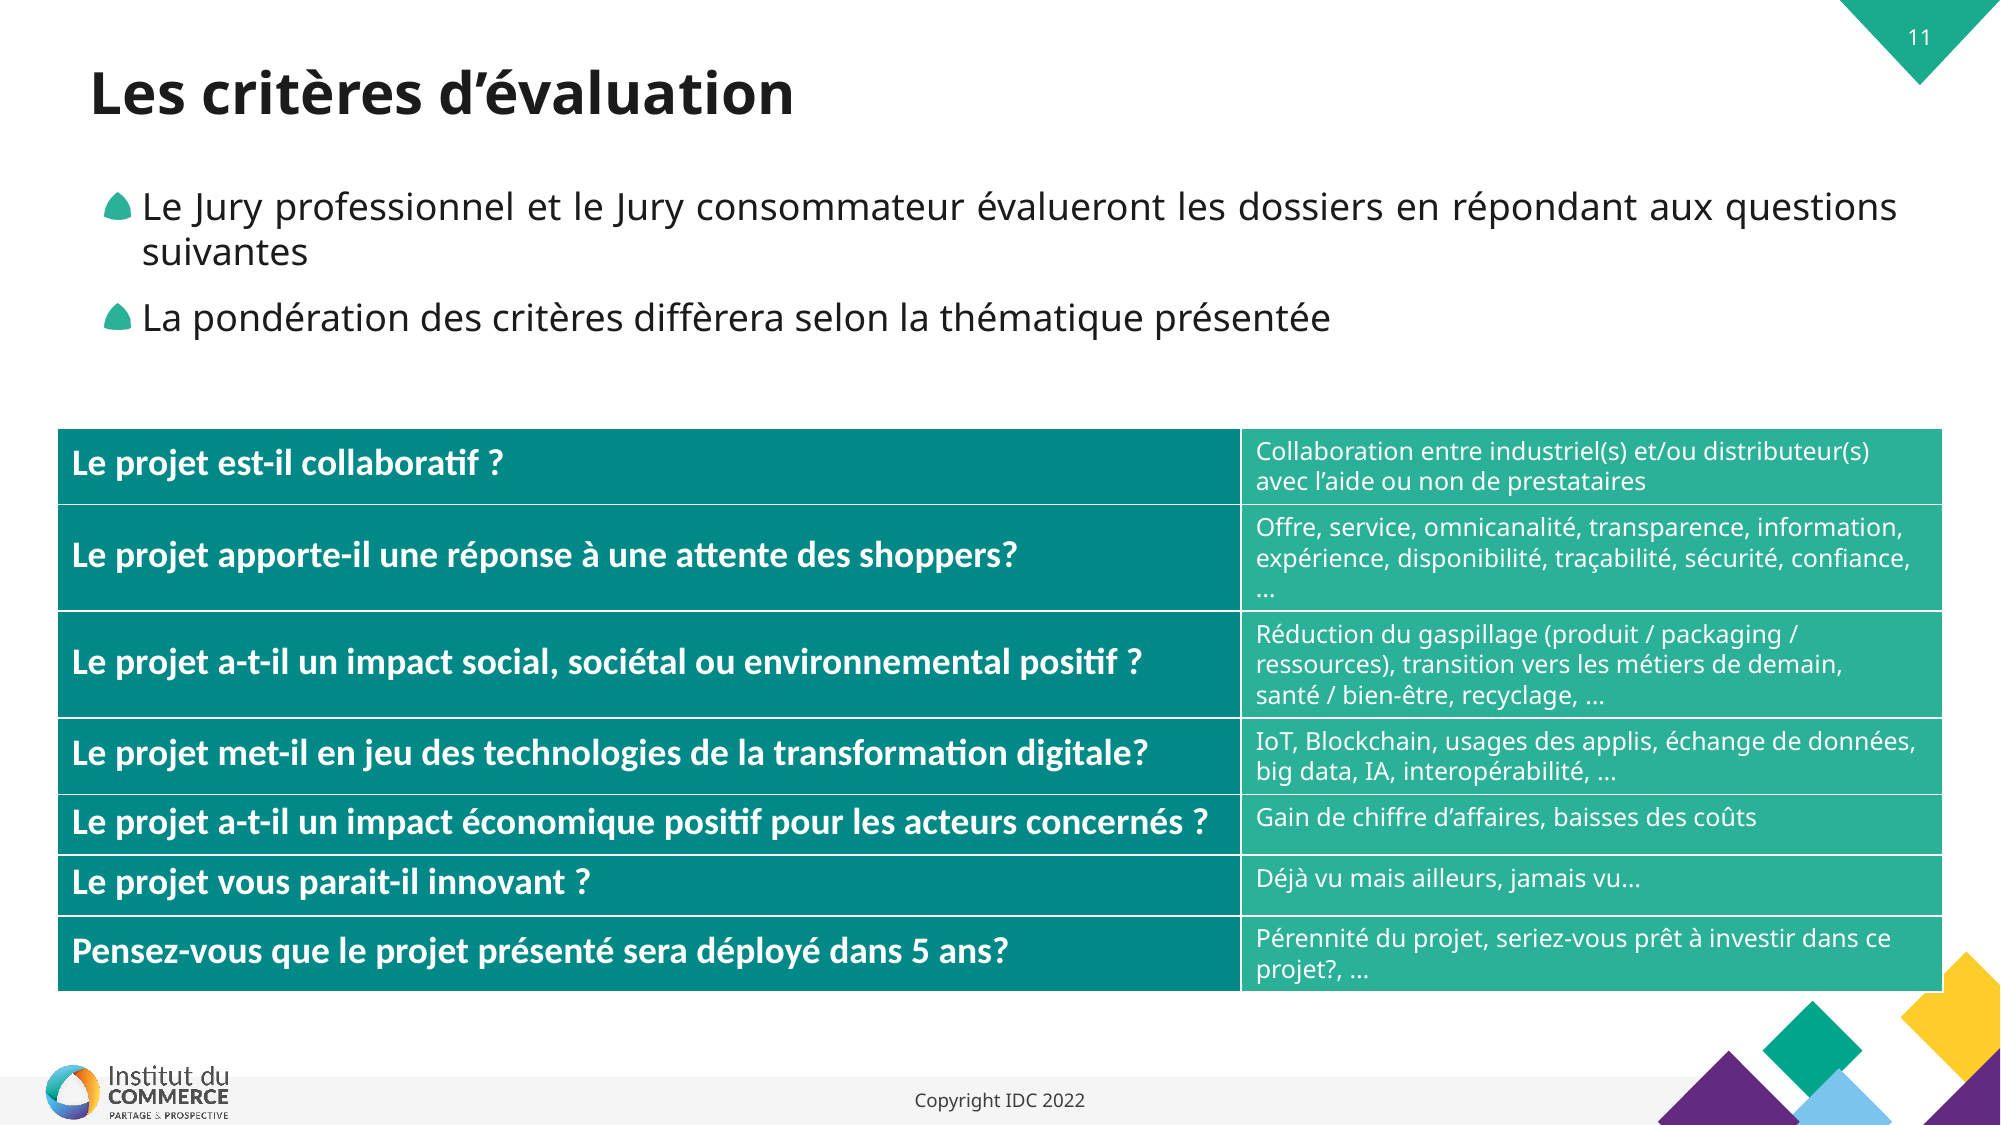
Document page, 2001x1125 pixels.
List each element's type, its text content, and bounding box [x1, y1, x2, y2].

table_cell Pensez-vous que le projet présenté sera déployé dans 5 ans? [58, 917, 1240, 991]
title Les critères d’évaluation [89, 45, 1919, 146]
table_cell Pérennité du projet, seriez-vous prêt à investir dans ce projet?, … [1242, 917, 1942, 991]
table_cell Offre, service, omnicanalité, transparence, information, expérience, disponibilité, traçabilité, sécurité, confiance, … [1242, 505, 1942, 610]
picture [104, 303, 131, 330]
table_cell Gain de chiffre d’affaires, baisses des coûts [1242, 795, 1942, 854]
table_header Le projet est-il collaboratif ? [58, 429, 1240, 504]
table_cell Déjà vu mais ailleurs, jamais vu… [1242, 856, 1942, 915]
picture [35, 1065, 238, 1125]
table_cell Le projet met-il en jeu des technologies de la transformation digitale? [58, 719, 1240, 794]
list Le Jury professionnel et le Jury consommateur évalueront les dossiers en répondant aux questions suivantes La pondération des critères diffèrera selon la thématique présentée [89, 176, 1915, 427]
table_cell Réduction du gaspillage (produit / packaging / ressources), transition vers les métiers de demain, santé / bien-être, recyclage, … [1242, 612, 1942, 717]
table_cell Le projet a-t-il un impact social, sociétal ou environnemental positif ? [58, 612, 1240, 717]
table_cell IoT, Blockchain, usages des applis, échange de données, big data, IA, interopérabilité, … [1242, 719, 1942, 794]
table_header Collaboration entre industriel(s) et/ou distributeur(s) avec l’aide ou non de prestataires [1242, 429, 1942, 504]
table_cell Le projet apporte-il une réponse à une attente des shoppers? [58, 505, 1240, 610]
picture [104, 192, 131, 220]
table_cell Le projet vous parait-il innovant ? [58, 856, 1240, 915]
table_cell Le projet a-t-il un impact économique positif pour les acteurs concernés ? [58, 795, 1240, 854]
